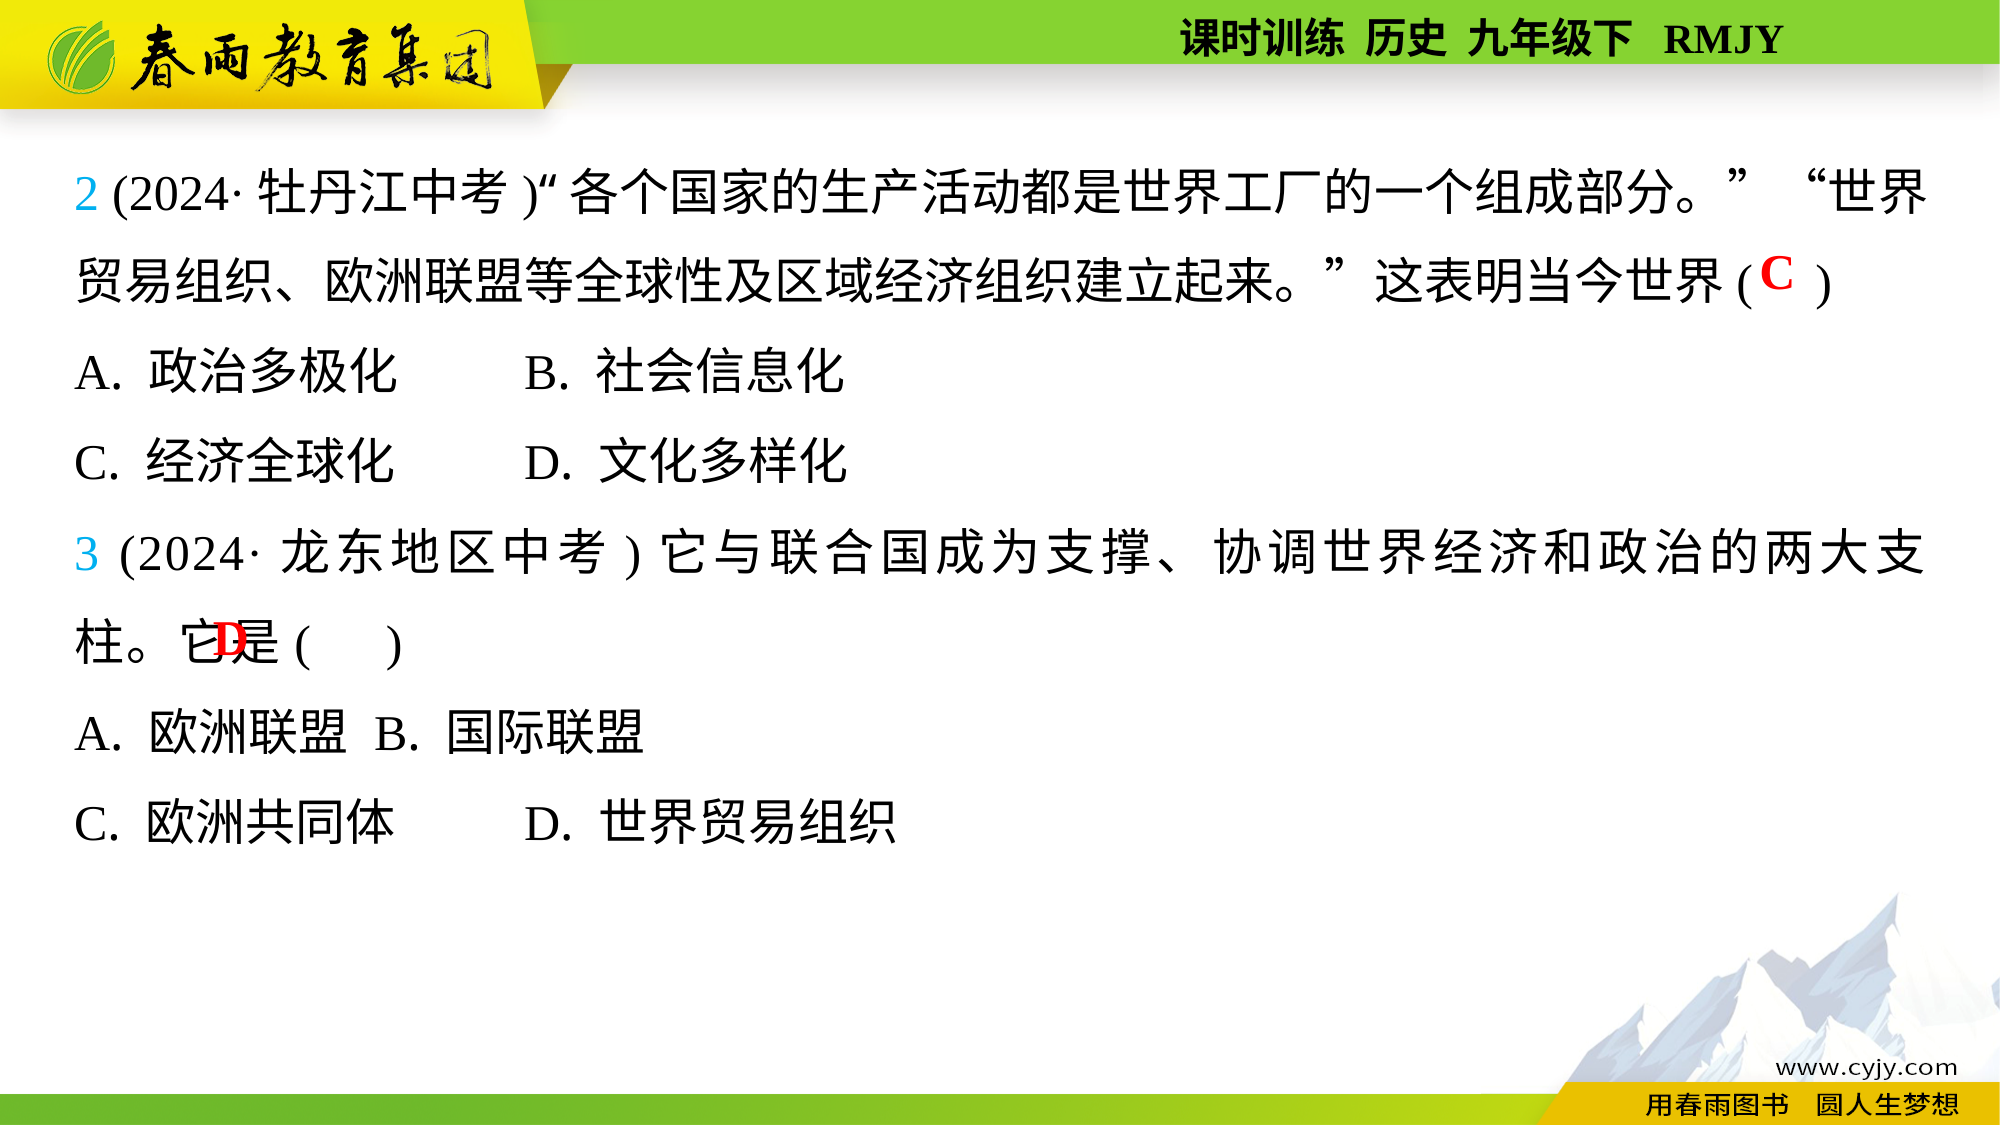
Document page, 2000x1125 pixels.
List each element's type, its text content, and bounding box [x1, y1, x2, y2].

text_box C [1744, 231, 1811, 307]
picture [0, 0, 2000, 1125]
list 2 (2024·牡丹江中考)“各个国家的生产活动都是世界工厂的一个组成部分。”“世界贸易组织、欧洲联盟等全球性及区域经济组织建立起来。”这表明当今世界( ) A. 政治多极化 B. 社会信息化 C. 经济全球化 D. 文化多样化 3 (2024·龙东地区中考)它与联合国成为支撑、协调世界经济和政治的两大支柱。它是( ) A. 欧洲联盟 B. 国际联盟 C. 欧洲共同体 D. 世界贸易组织 [59, 122, 1944, 945]
text_box D [198, 597, 264, 673]
